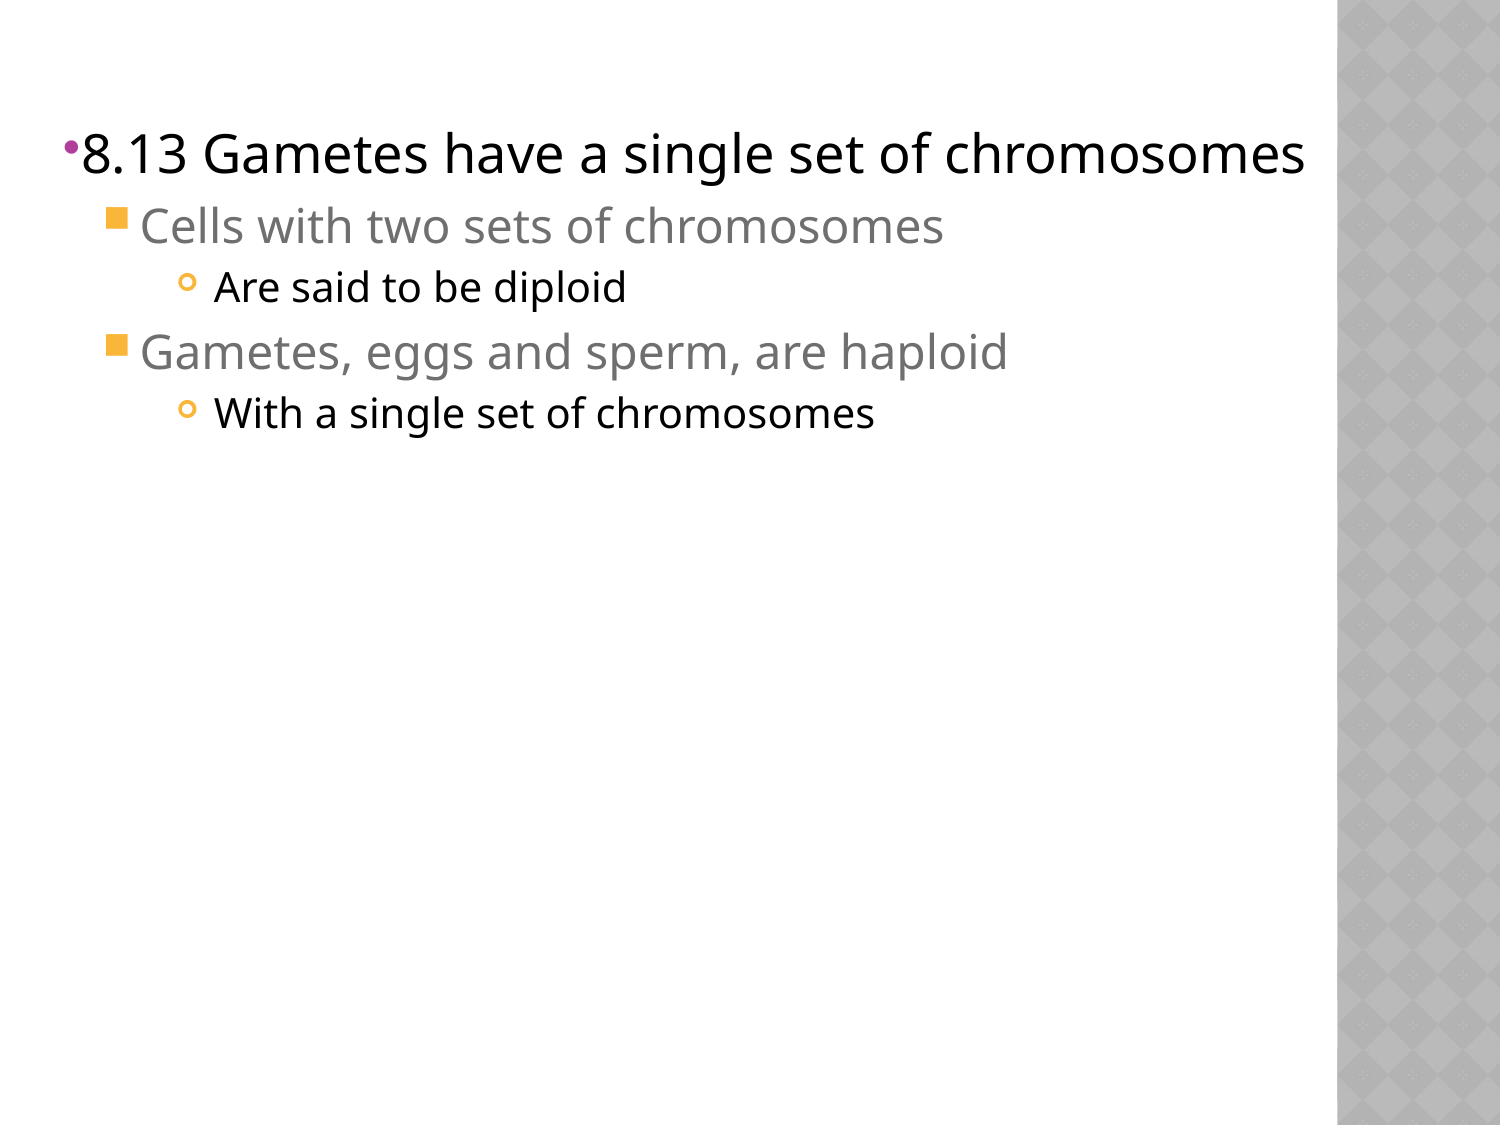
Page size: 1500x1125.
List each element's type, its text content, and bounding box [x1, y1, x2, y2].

list 8.13 Gametes have a single set of chromosomes Cells with two sets of chromosomes Are said to be diploid Gametes, eggs and sperm, are haploid With a single set of chromosomes [50, 112, 1450, 681]
